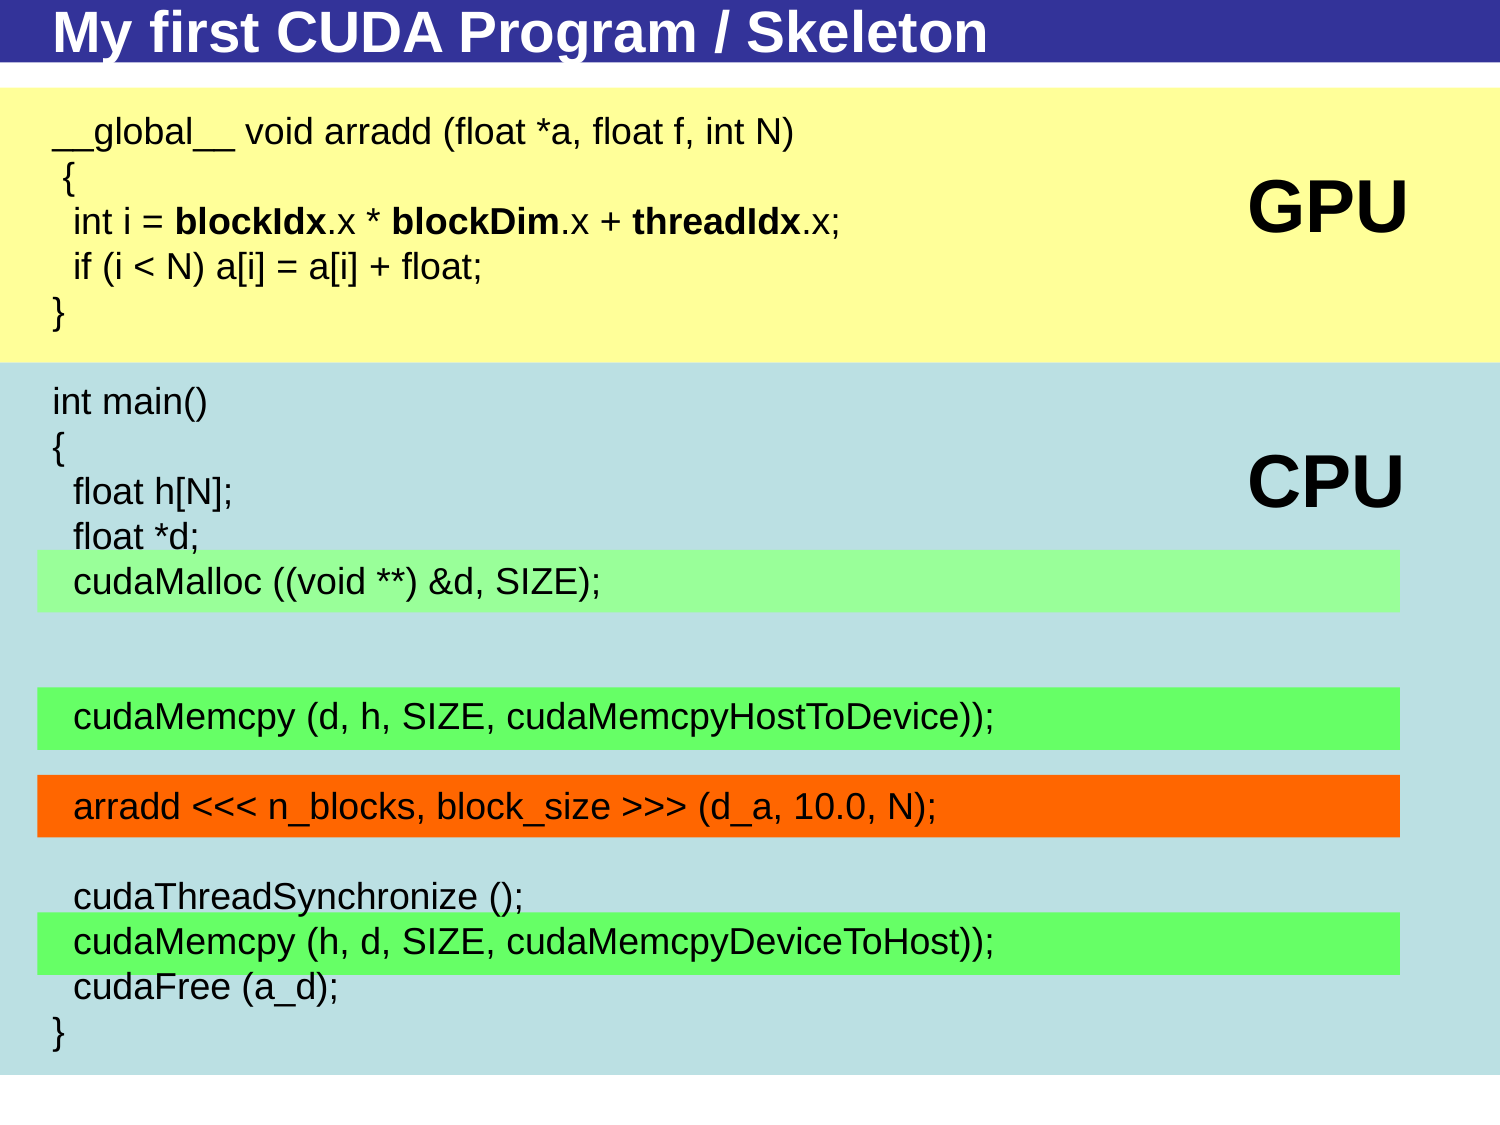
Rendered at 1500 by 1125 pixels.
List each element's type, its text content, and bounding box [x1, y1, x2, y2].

text_box [0, 363, 1500, 1075]
text_box [0, 87, 1500, 363]
text_box CPU [1232, 424, 1421, 530]
text_box __global__ void arradd (float *a, float f, int N) { int i = blockIdx.x * blockDim.x + threadIdx.x; if (i < N) a[i] = a[i] + float; } int main() { float h[N]; float *d; cudaMalloc ((void **) &d, SIZE); cudaMemcpy (d, h, SIZE, cudaMemcpyHostToDevice)); arradd <<< n_blocks, block_size >>> (d_a, 10.0, N); cudaThreadSynchronize (); cudaMemcpy (h, d, SIZE, cudaMemcpyDeviceToHost)); cudaFree (a_d); } [37, 99, 1450, 1060]
text_box GPU [1232, 149, 1425, 255]
title My first CUDA Program / Skeleton [37, 7, 1426, 51]
